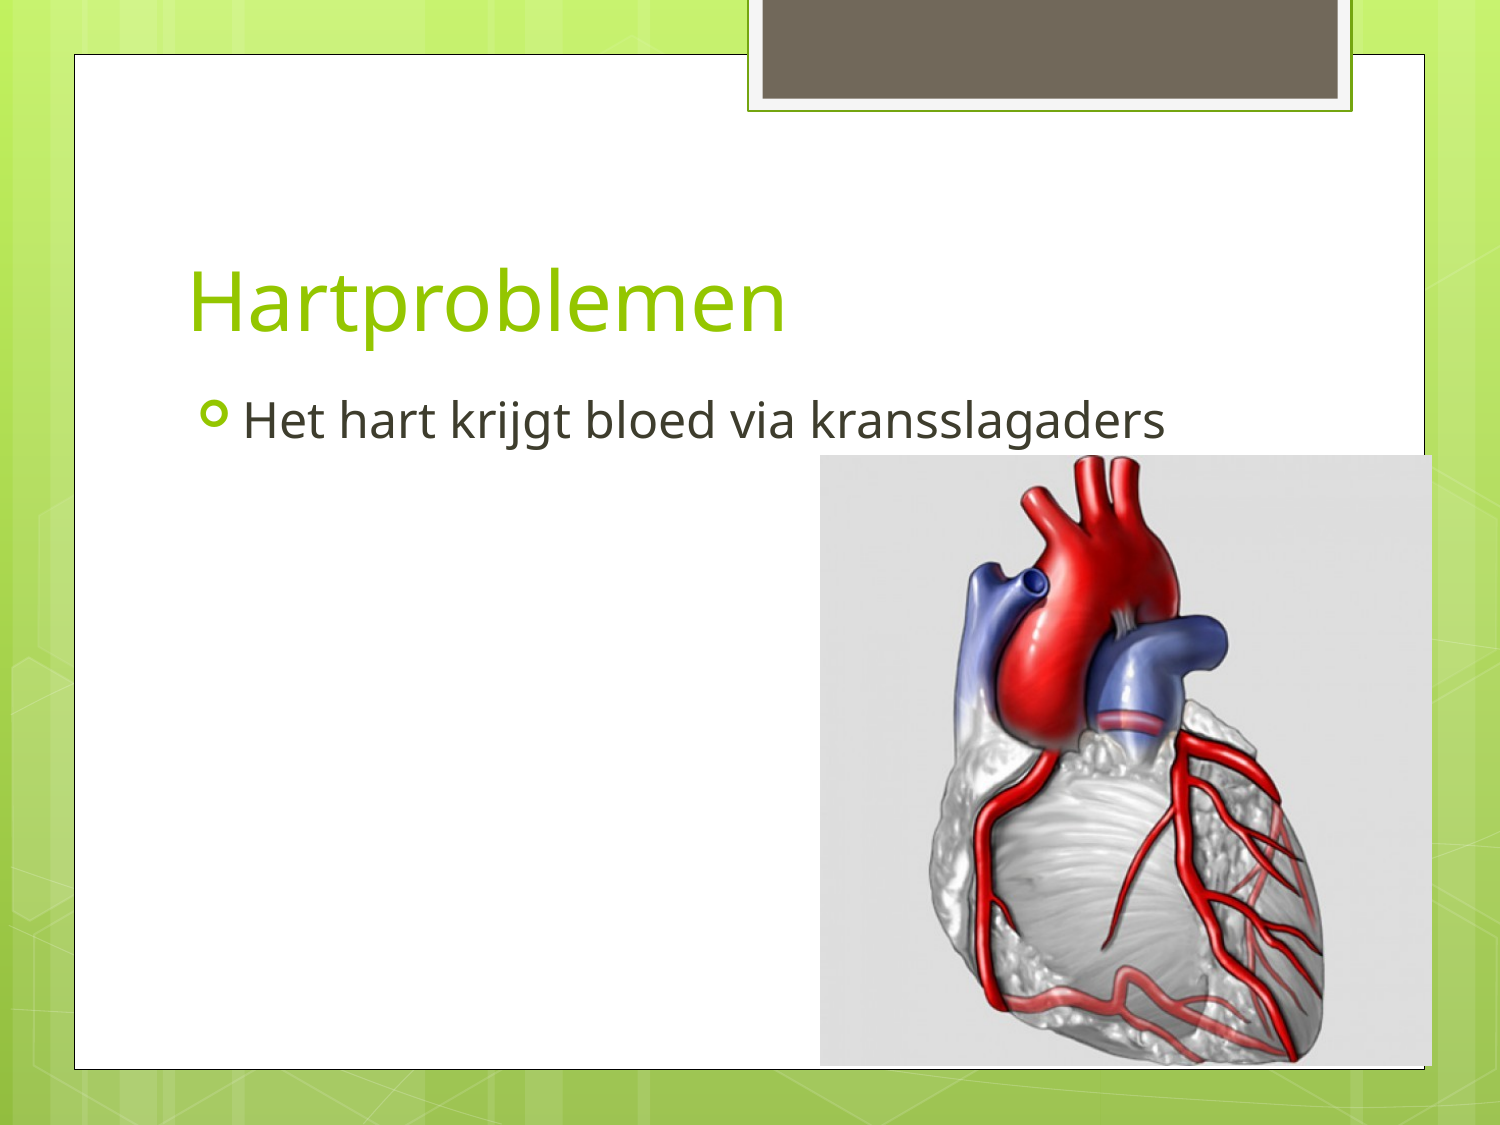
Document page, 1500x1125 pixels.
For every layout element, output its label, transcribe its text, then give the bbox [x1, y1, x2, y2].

title Hartproblemen [171, 168, 1324, 357]
picture [820, 455, 1432, 1067]
list Het hart krijgt bloed via kransslagaders [171, 381, 1283, 957]
